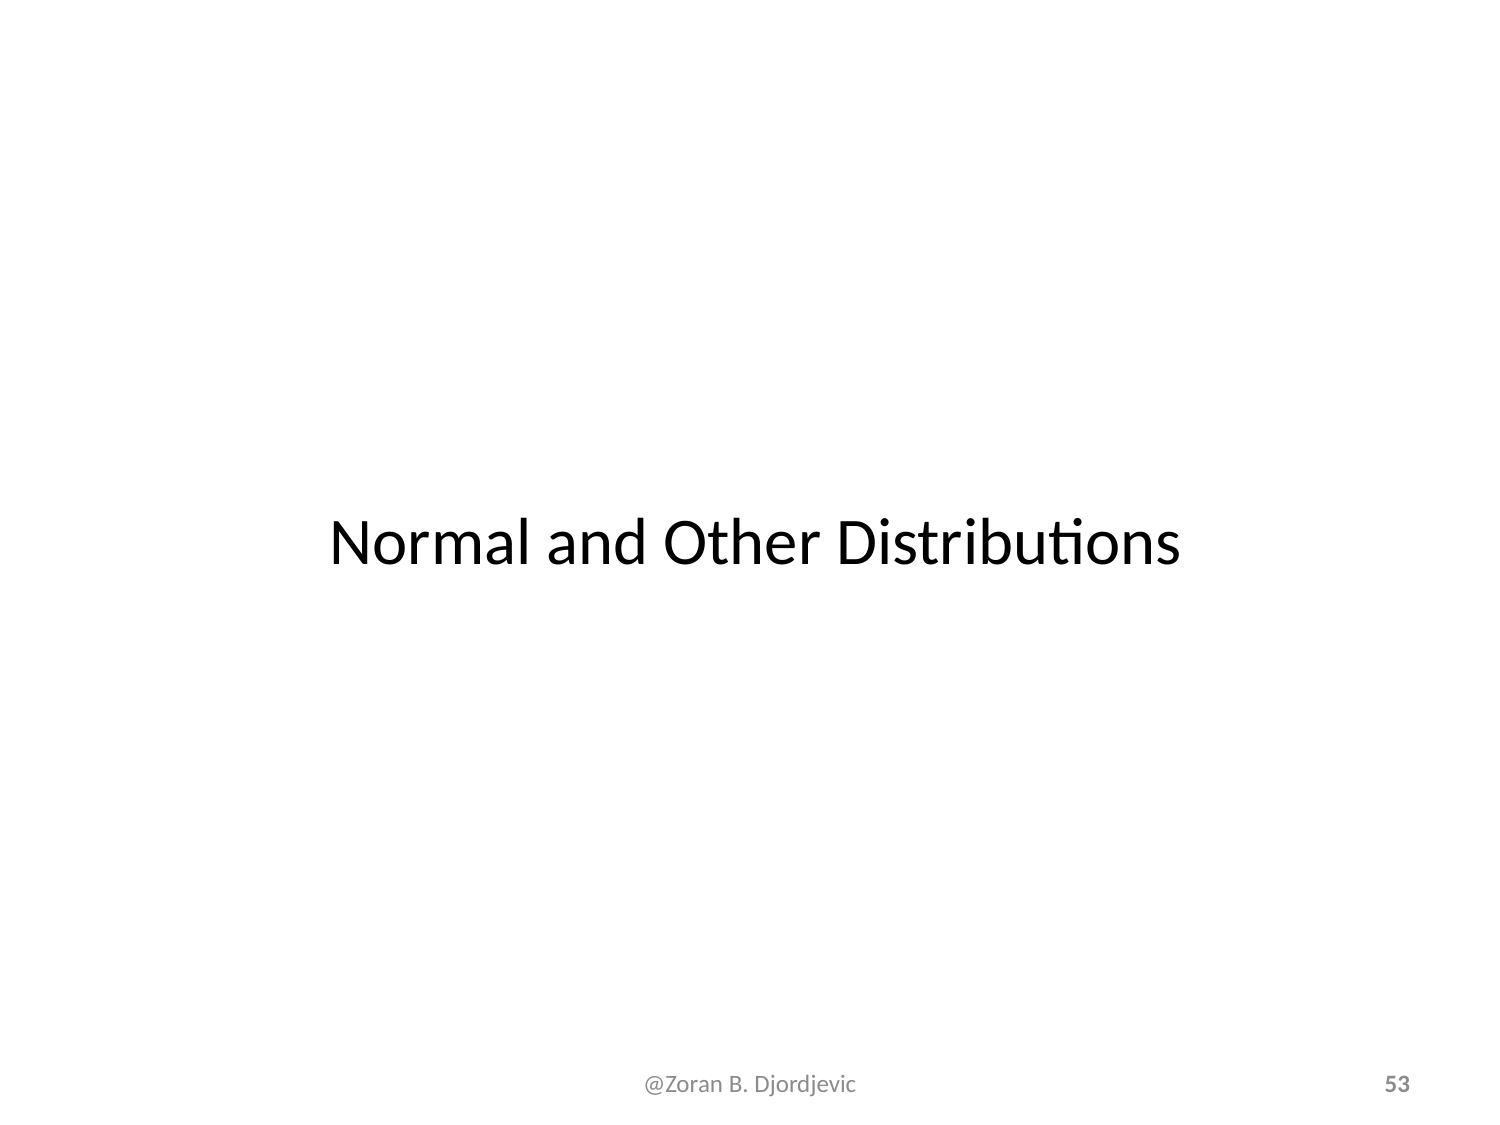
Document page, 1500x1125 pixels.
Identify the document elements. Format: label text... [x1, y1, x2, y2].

footer @Zoran B. Djordjevic [512, 1062, 988, 1103]
slide_number 53 [1074, 1062, 1425, 1103]
title Normal and Other Distributions [50, 487, 1463, 588]
